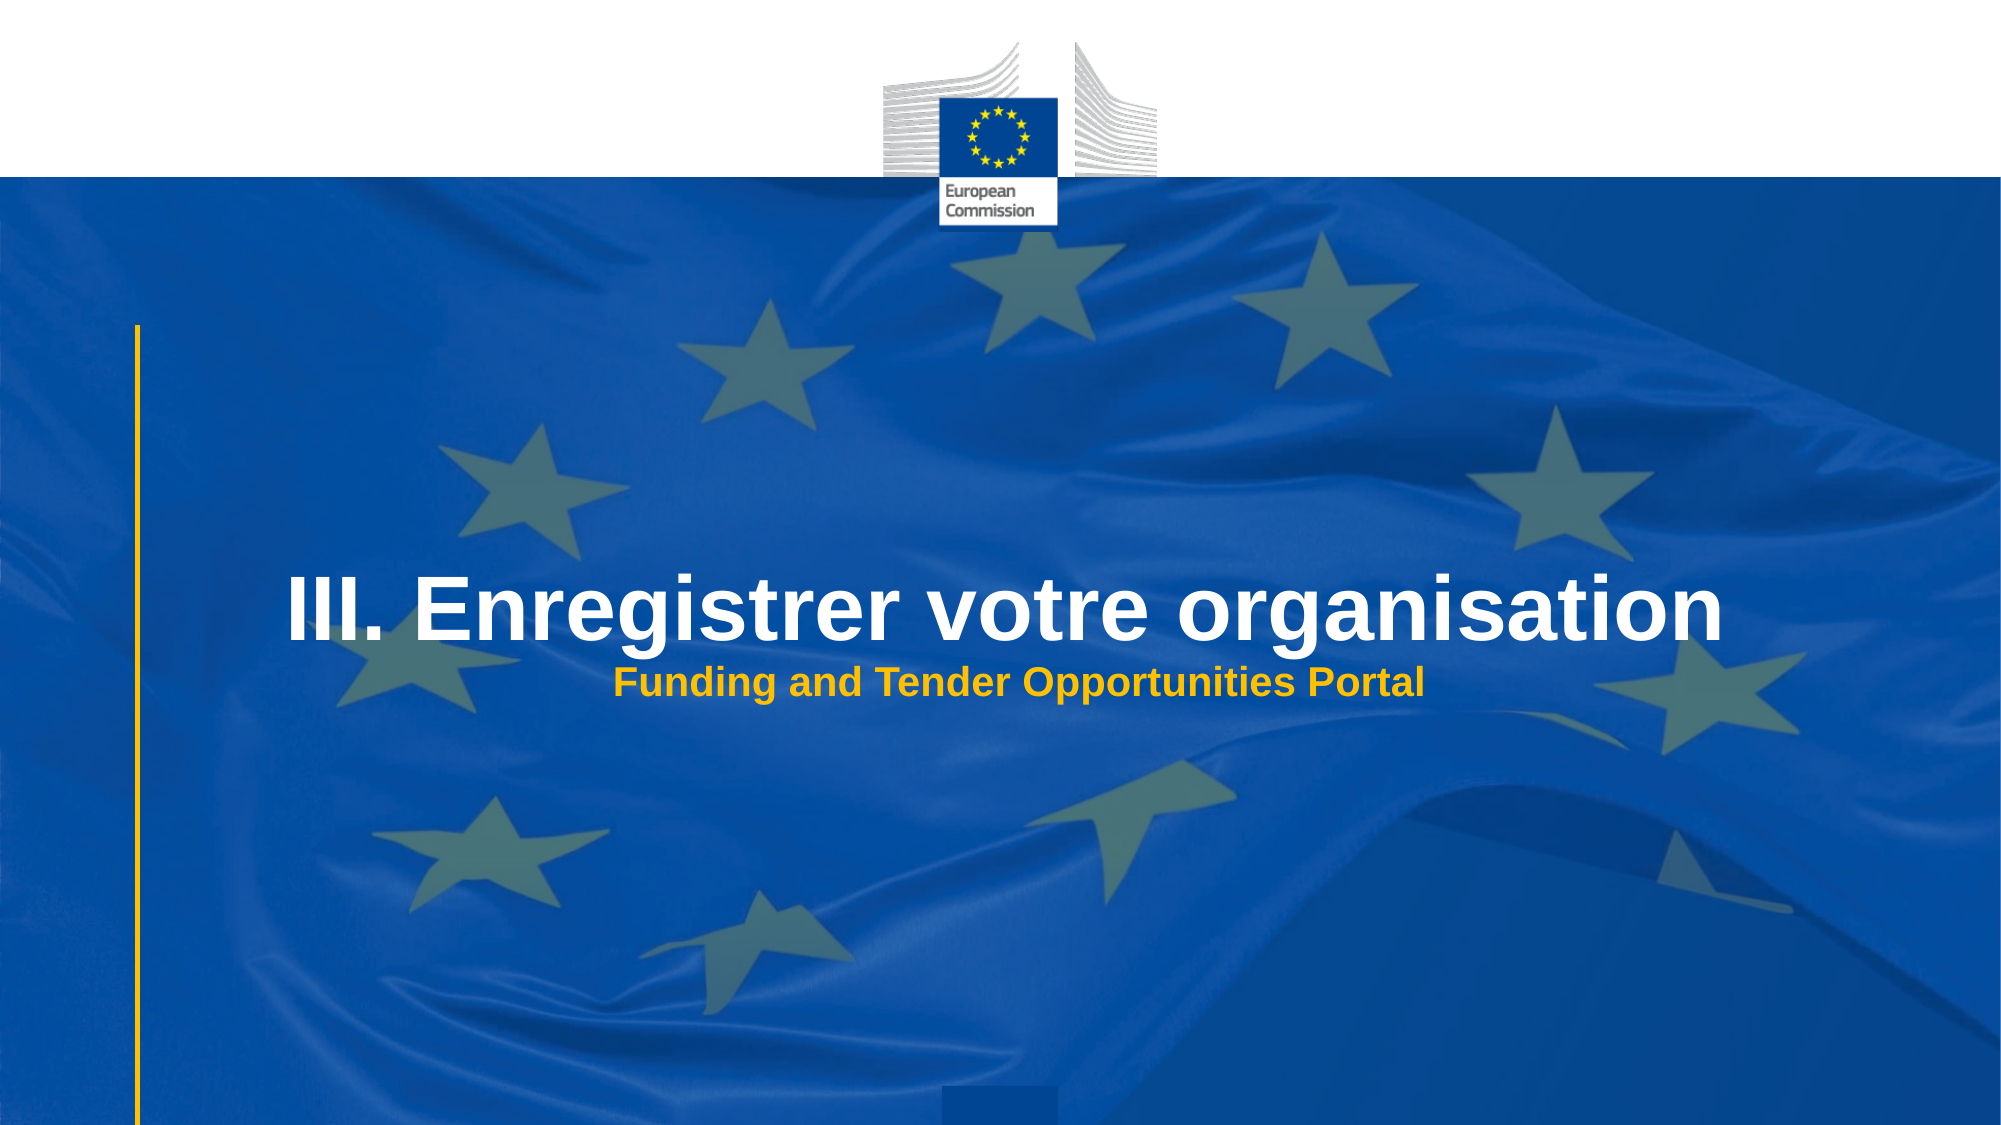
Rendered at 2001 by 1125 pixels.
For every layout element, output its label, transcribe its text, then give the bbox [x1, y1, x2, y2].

picture [883, 42, 1157, 232]
slide_number 34 [137, 1005, 588, 1066]
title III. Enregistrer votre organisation Funding and Tender Opportunities Portal [193, 554, 1846, 907]
